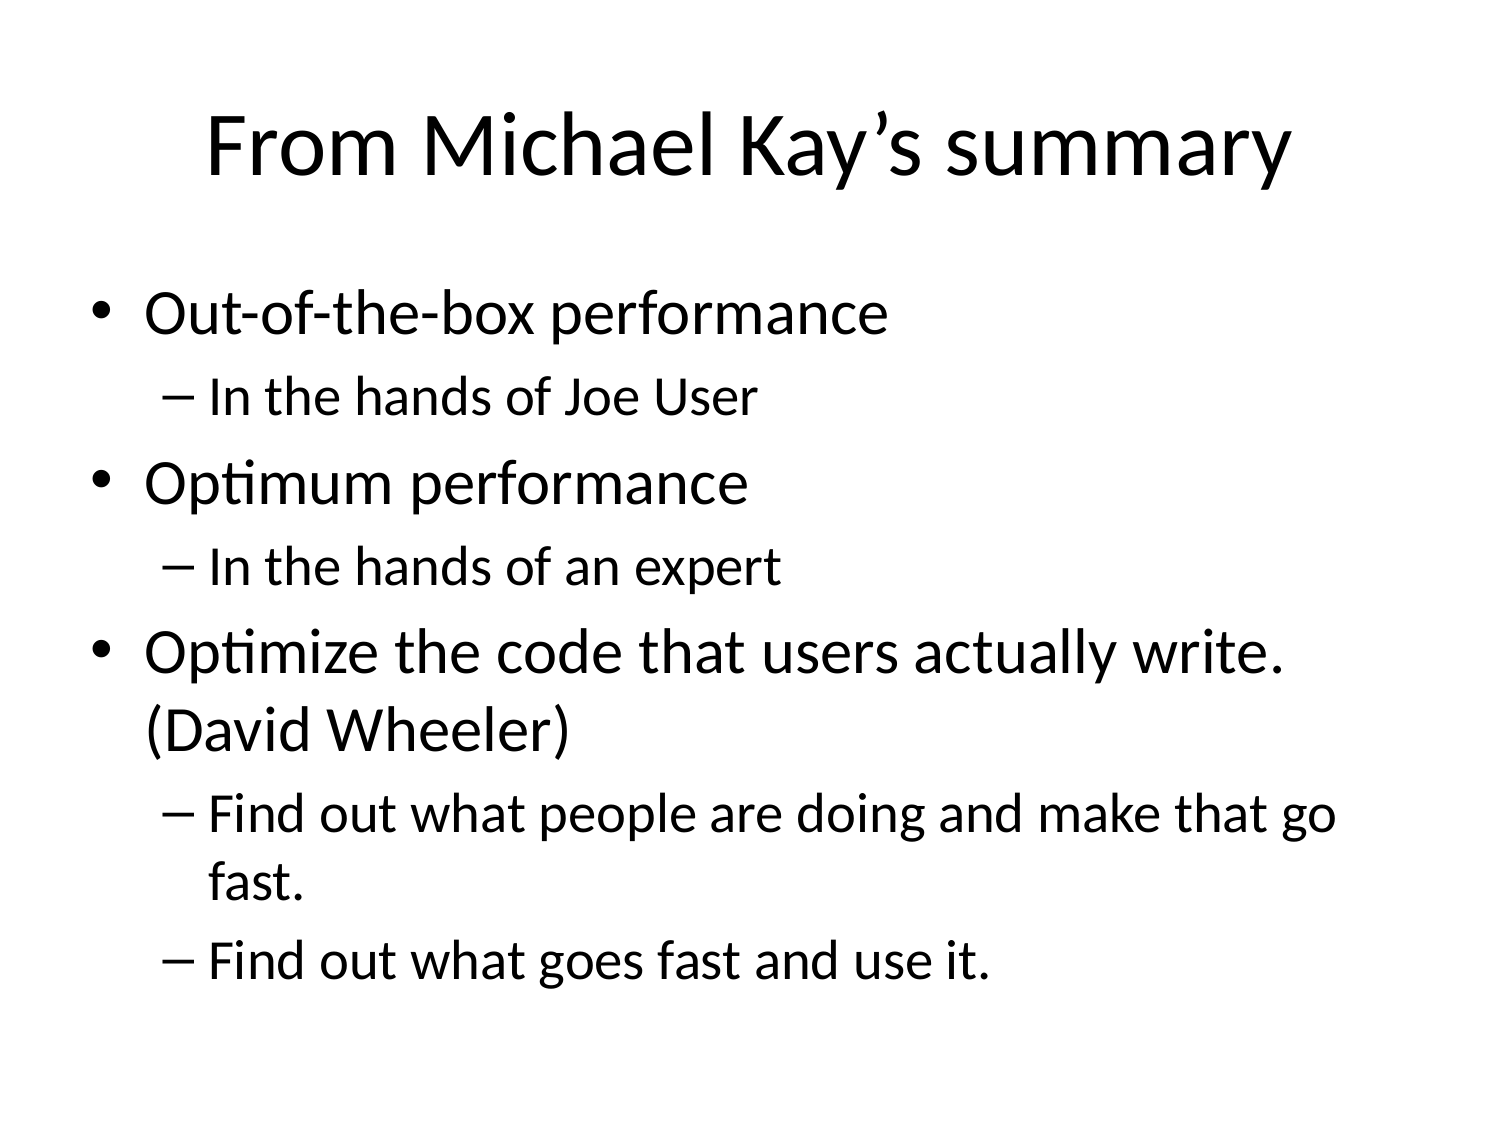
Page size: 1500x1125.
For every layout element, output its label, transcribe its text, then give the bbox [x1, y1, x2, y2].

title From Michael Kay’s summary [75, 45, 1425, 233]
list Out-of-the-box performance In the hands of Joe User Optimum performance In the hands of an expert Optimize the code that users actually write. (David Wheeler) Find out what people are doing and make that go fast. Find out what goes fast and use it. [75, 262, 1425, 1005]
